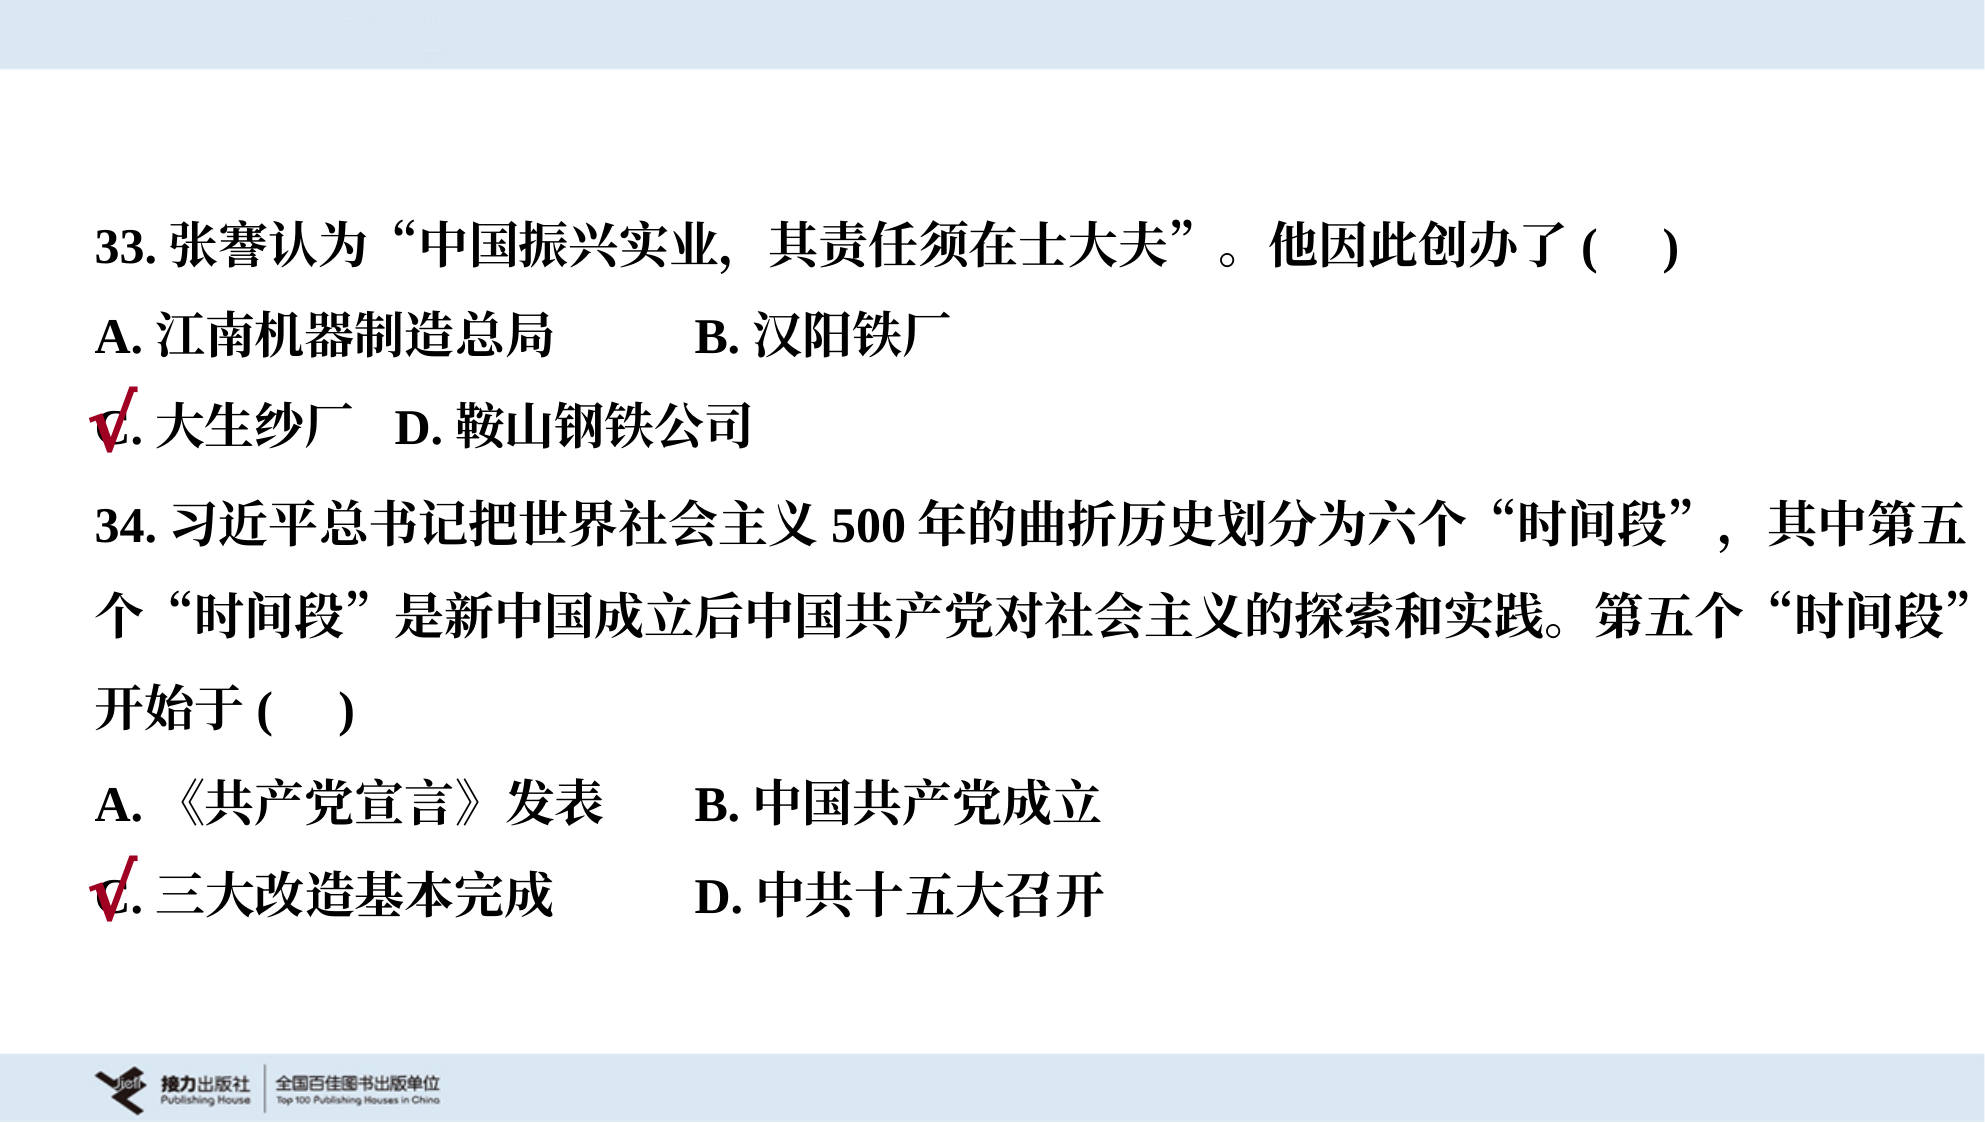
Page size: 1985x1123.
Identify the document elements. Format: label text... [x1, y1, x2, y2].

picture [0, 0, 1985, 1122]
text_box √ [86, 843, 139, 937]
text_box 33.张謇认为“中国振兴实业，其责任须在士大夫”。他因此创办了( ) [94, 185, 1892, 271]
text_box A.江南机器制造总局 B.汉阳铁厂 C.大生纱厂 D.鞍山钢铁公司 [94, 271, 1892, 455]
text_box A.《共产党宣言》发表 B.中国共产党成立 C.三大改造基本完成 D.中共十五大召开 [94, 740, 1892, 924]
text_box √ [86, 374, 139, 468]
text_box 34.习近平总书记把世界社会主义500年的曲折历史划分为六个“时间段”，其中第五 个“时间段”是新中国成立后中国共产党对社会主义的探索和实践。第五个“时间段” 开始于( ) [94, 461, 1892, 737]
